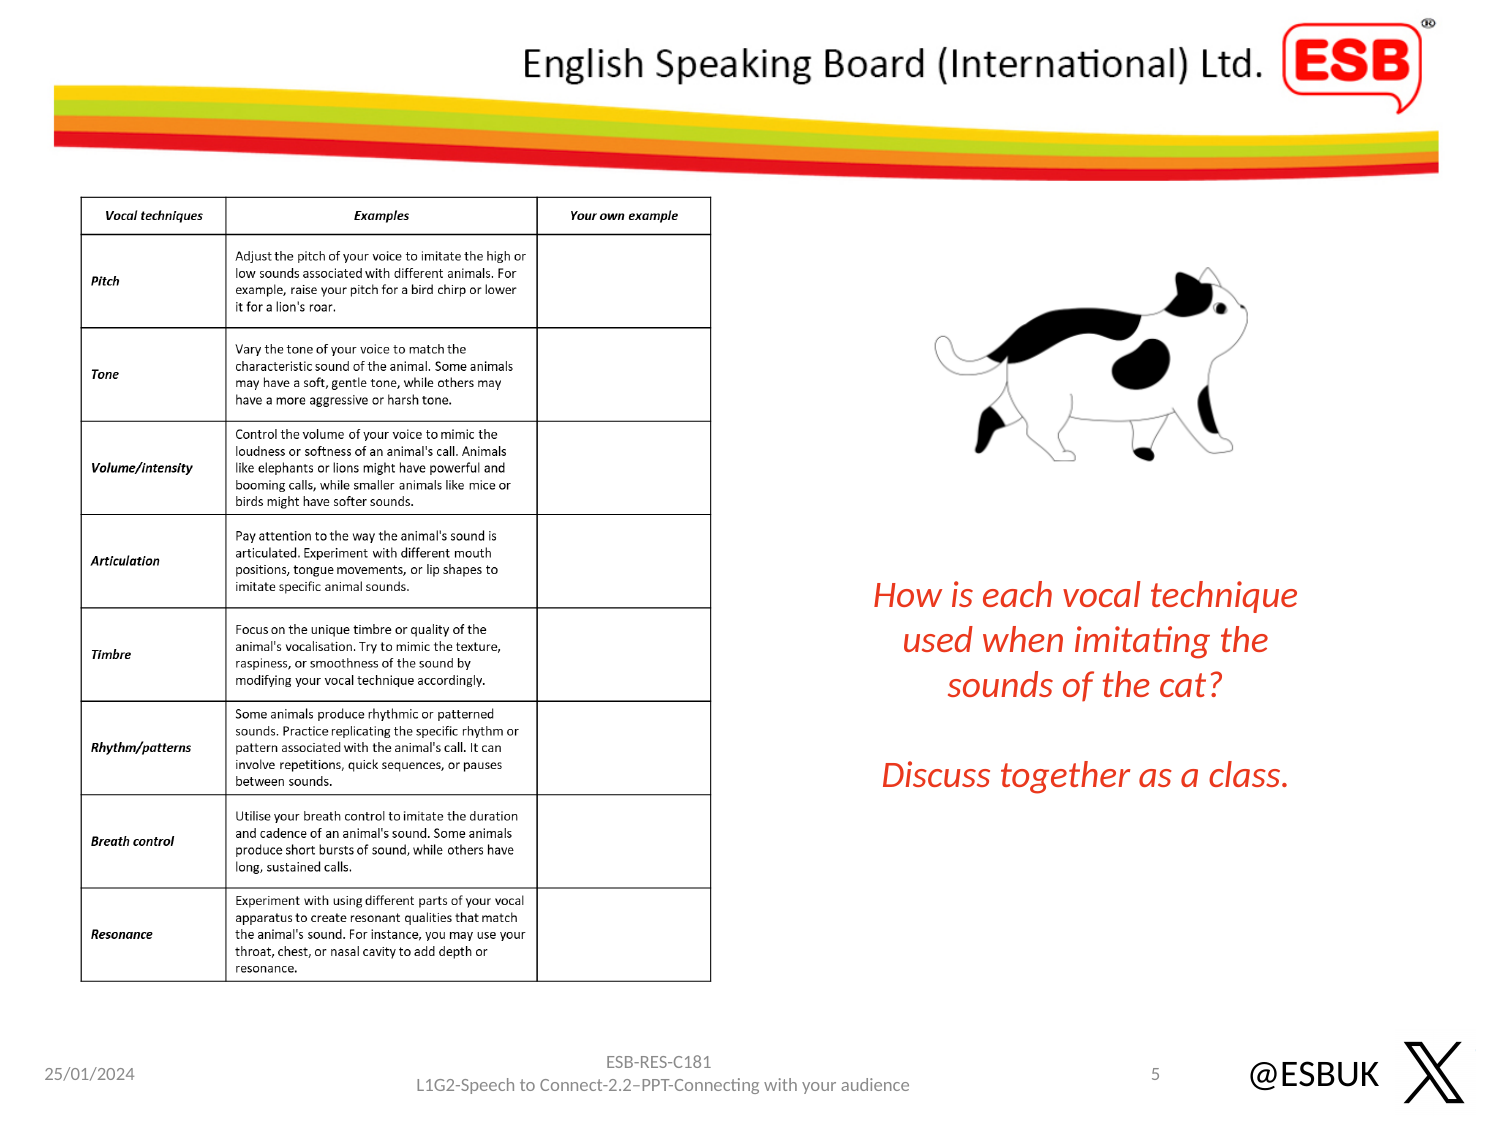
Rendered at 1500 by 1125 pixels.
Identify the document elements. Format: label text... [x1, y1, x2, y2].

picture [1395, 1029, 1476, 1116]
picture [901, 267, 1293, 474]
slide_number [29, 1042, 367, 1103]
picture [80, 196, 712, 985]
picture [0, 0, 1500, 189]
slide_number 5 [930, 1042, 1176, 1103]
text_box How is each vocal technique used when imitating the sounds of the cat? Discuss together as a class. [832, 562, 1339, 803]
footer ESB-RES-C181 L1G2-Speech to Connect-2.2–PPT-Connecting with your audience [395, 1042, 930, 1103]
